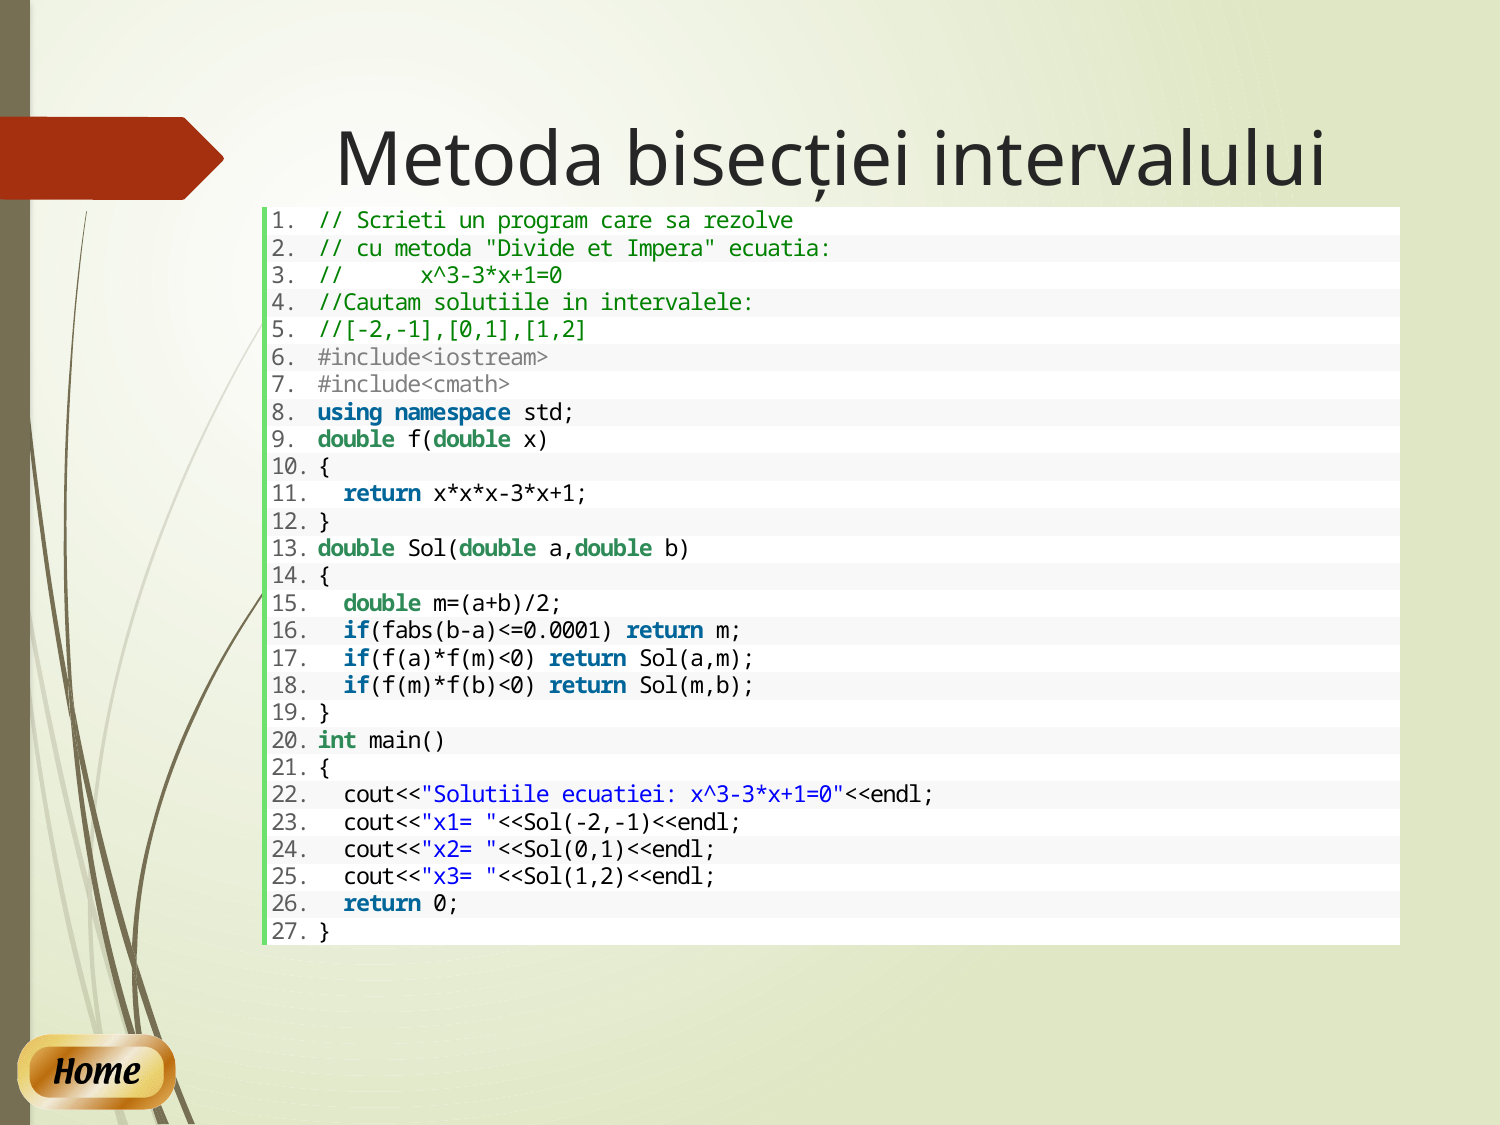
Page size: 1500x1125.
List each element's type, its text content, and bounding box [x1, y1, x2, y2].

title Metoda bisecţiei intervalului [319, 102, 1400, 207]
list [229, 207, 1401, 972]
picture [17, 1034, 176, 1110]
